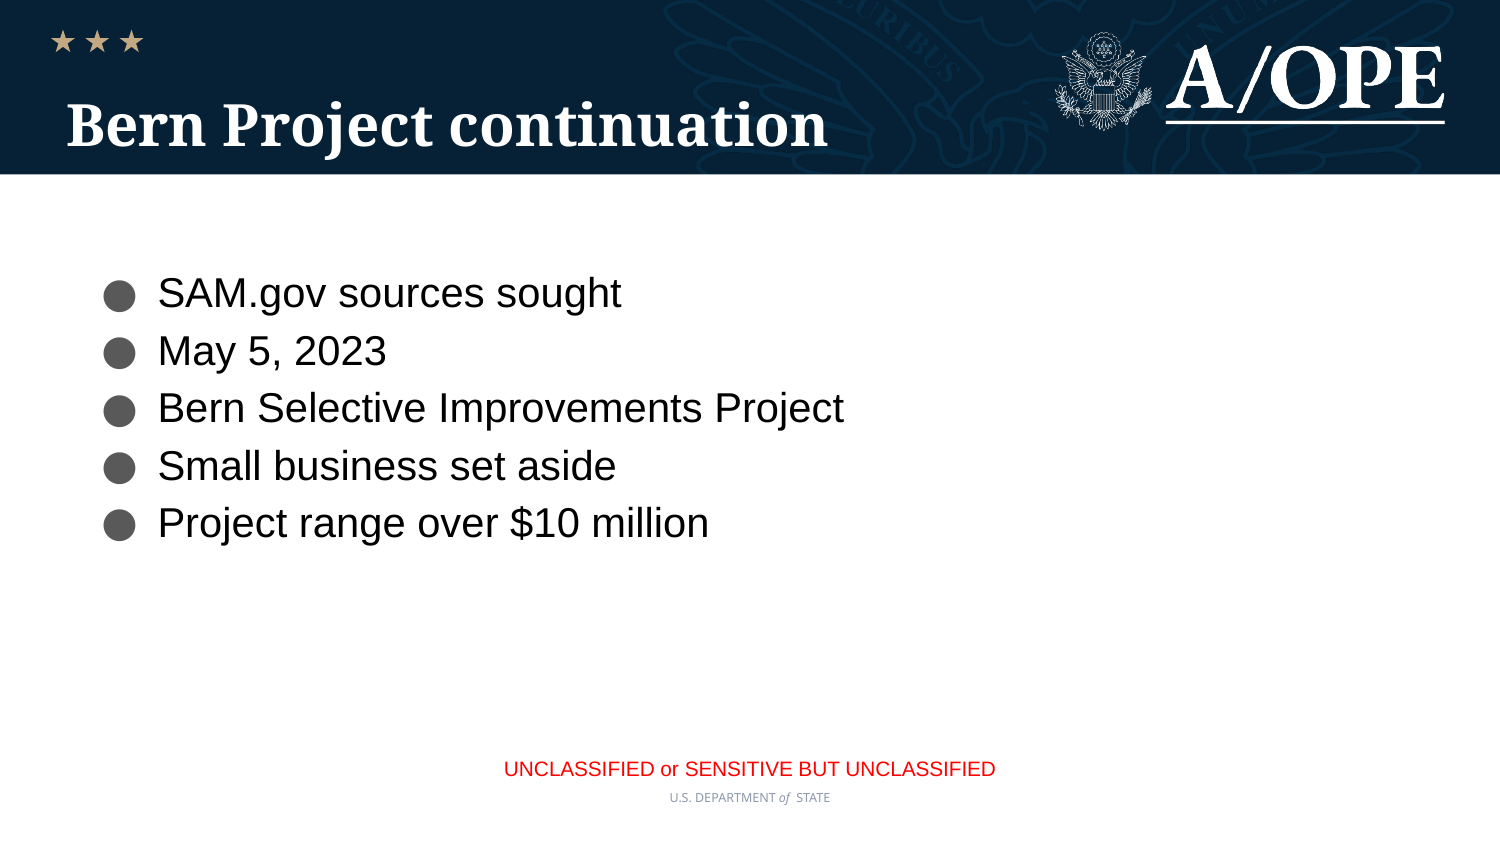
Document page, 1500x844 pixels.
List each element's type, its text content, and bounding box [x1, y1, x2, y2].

picture [587, 0, 1500, 174]
text_box UNCLASSIFIED or SENSITIVE BUT UNCLASSIFIED [489, 747, 1011, 788]
list SAM.gov sources sought May 5, 2023 Bern Selective Improvements Project Small business set aside Project range over $10 million [67, 243, 1449, 760]
title Bern Project continuation [51, 72, 1449, 167]
